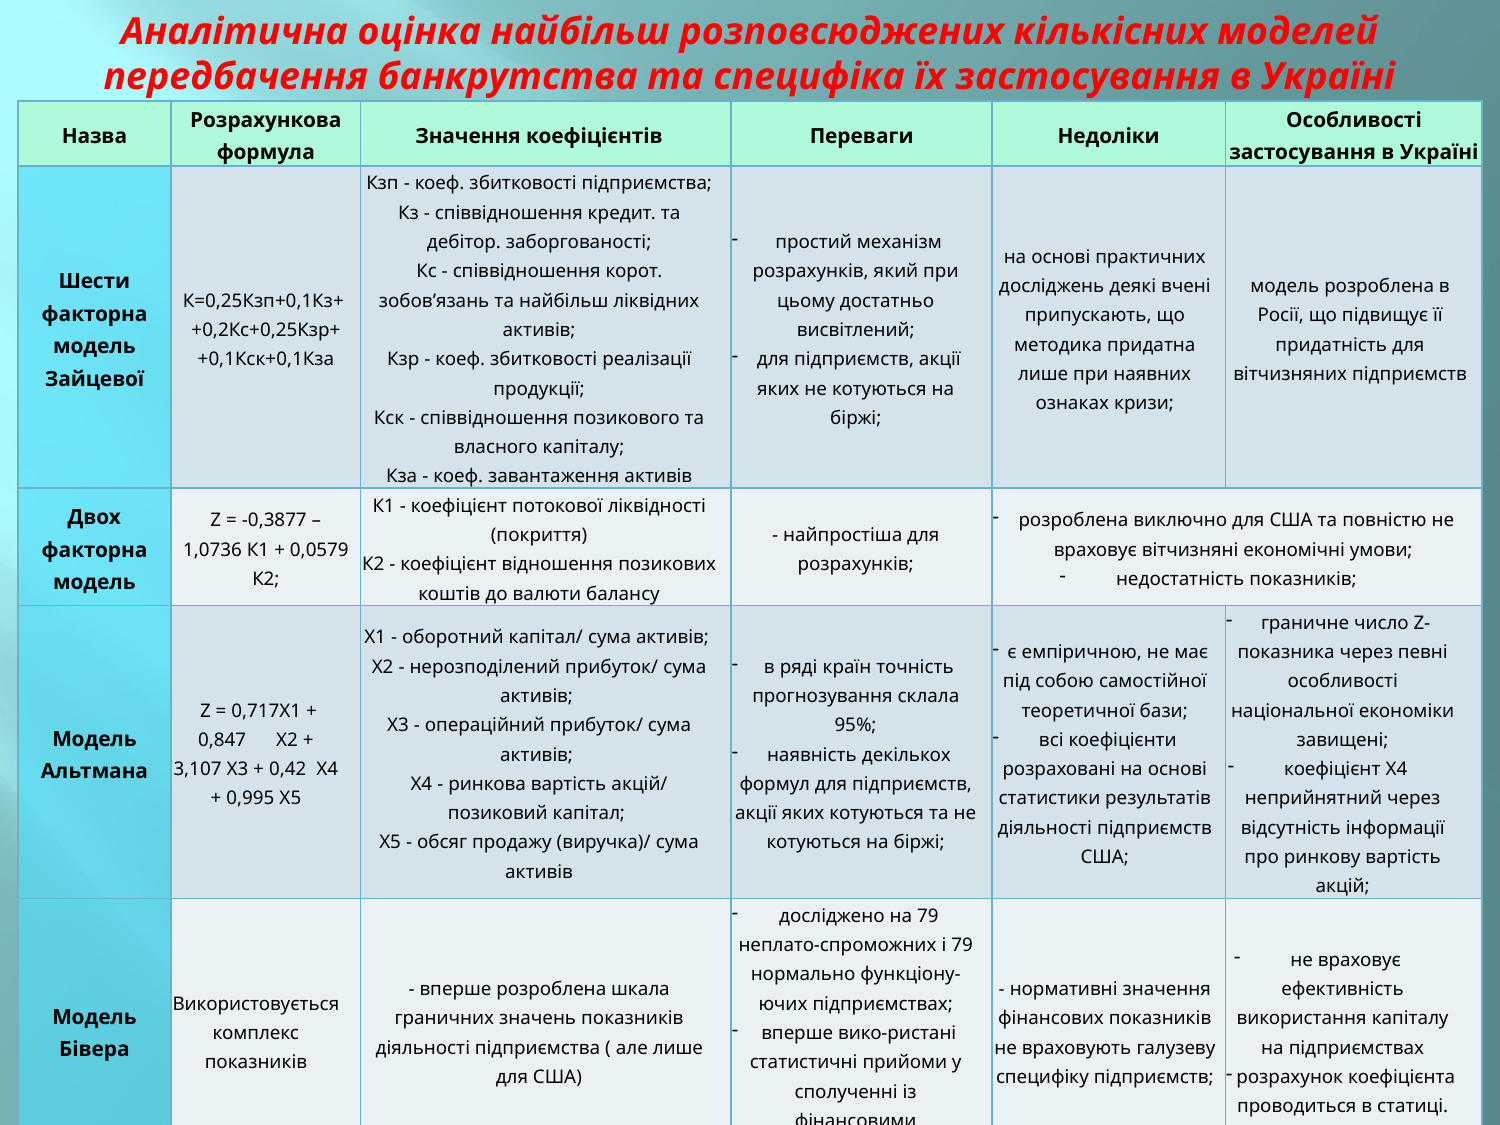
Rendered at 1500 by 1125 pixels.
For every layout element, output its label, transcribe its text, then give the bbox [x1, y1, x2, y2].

table_cell Кзп - коеф. збитковості підприємства; Кз - співвідношення кредит. та дебітор. заборгованості; Кс - співвідношення корот. зобов’язань та найбільш ліквідних активів; Кзр - коеф. збитковості реалізації продукції; Кск - співвідношення позикового та власного капіталу; Кза - коеф. завантаження активів [361, 167, 730, 487]
table_cell - вперше розроблена шкала граничних значень показників діяльності підприємства ( але лише для США) [361, 899, 730, 1125]
table_cell в ряді країн точність прогнозування склала 95%; наявність декількох формул для підприємств, акції яких котуються та не котуються на біржі; [732, 606, 991, 898]
table_cell К1 - коефіцієнт потокової ліквідності (покриття) К2 - коефіцієнт відношення позикових коштів до валюти балансу [361, 489, 730, 605]
table_cell Х1 - оборотний капітал/ сума активів; Х2 - нерозподілений прибуток/ сума активів; Х3 - операційний прибуток/ сума активів; Х4 - ринкова вартість акцій/ позиковий капітал; Х5 - обсяг продажу (виручка)/ сума активів [361, 606, 730, 898]
text_box Аналітична оцінка найбільш розповсюджених кількісних моделей передбачення банкрутства та специфіка їх застосування в Україні [17, 0, 1483, 105]
table_cell К=0,25Кзп+0,1Кз+ +0,2Кс+0,25Кзр+ +0,1Кск+0,1Кза [172, 167, 360, 487]
table_header Назва [19, 105, 170, 165]
table_cell Модель Бівера [19, 899, 170, 1125]
table_cell - найпростіша для розрахунків; [732, 489, 991, 605]
table_cell Двох факторна модель [19, 489, 170, 605]
table_header Переваги [732, 105, 991, 165]
table_cell Z = -0,3877 – 1,0736 К1 + 0,0579 К2; [172, 489, 360, 605]
table_cell Модель Альтмана [19, 606, 170, 898]
table_cell Шести факторна модель Зайцевої [19, 167, 170, 487]
table_header Розрахункова формула [172, 105, 360, 165]
table_cell простий механізм розрахунків, який при цьому достатньо висвітлений; для підприємств, акції яких не котуються на біржі; [732, 167, 991, 487]
table_cell розроблена виключно для США та повністю не враховує вітчизняні економічні умови; недостатність показників; [993, 489, 1481, 605]
table_cell є емпіричною, не має під собою самостійної теоретичної бази; всі коефіцієнти розраховані на основі статистики результатів діяльності підприємств США; [993, 606, 1225, 898]
table_header Особливості застосування в Україні [1226, 105, 1481, 165]
table_header Недоліки [993, 105, 1225, 165]
table_cell на основі практичних досліджень деякі вчені припускають, що методика придатна лише при наявних ознаках кризи; [993, 167, 1225, 487]
table_header Значення коефіцієнтів [361, 105, 730, 165]
table_cell модель розроблена в Росії, що підвищує її придатність для вітчизняних підприємств [1226, 167, 1481, 487]
table_cell граничне число Z- показника через певні особливості національної економіки завищені; коефіцієнт Х4 неприйнятний через відсутність інформації про ринкову вартість акцій; [1226, 606, 1481, 898]
table_cell Z = 0,717X1 + 0,847 Х2 + 3,107 Х3 + 0,42 Х4 + 0,995 Х5 [172, 606, 360, 898]
table_cell досліджено на 79 неплато-спроможних і 79 нормально функціону-ючих підприємствах; вперше вико-ристані статистичні прийоми у сполученні із фінансовими коефіцієнтами [732, 899, 991, 1125]
table_cell не враховує ефективність використання капіталу на підприємствах розрахунок коефіцієнта проводиться в статиці. [1226, 899, 1481, 1125]
table_cell Використовується комплекс показників [172, 899, 360, 1125]
table_cell - нормативні значення фінансових показників не враховують галузеву специфіку підприємств; [993, 899, 1225, 1125]
